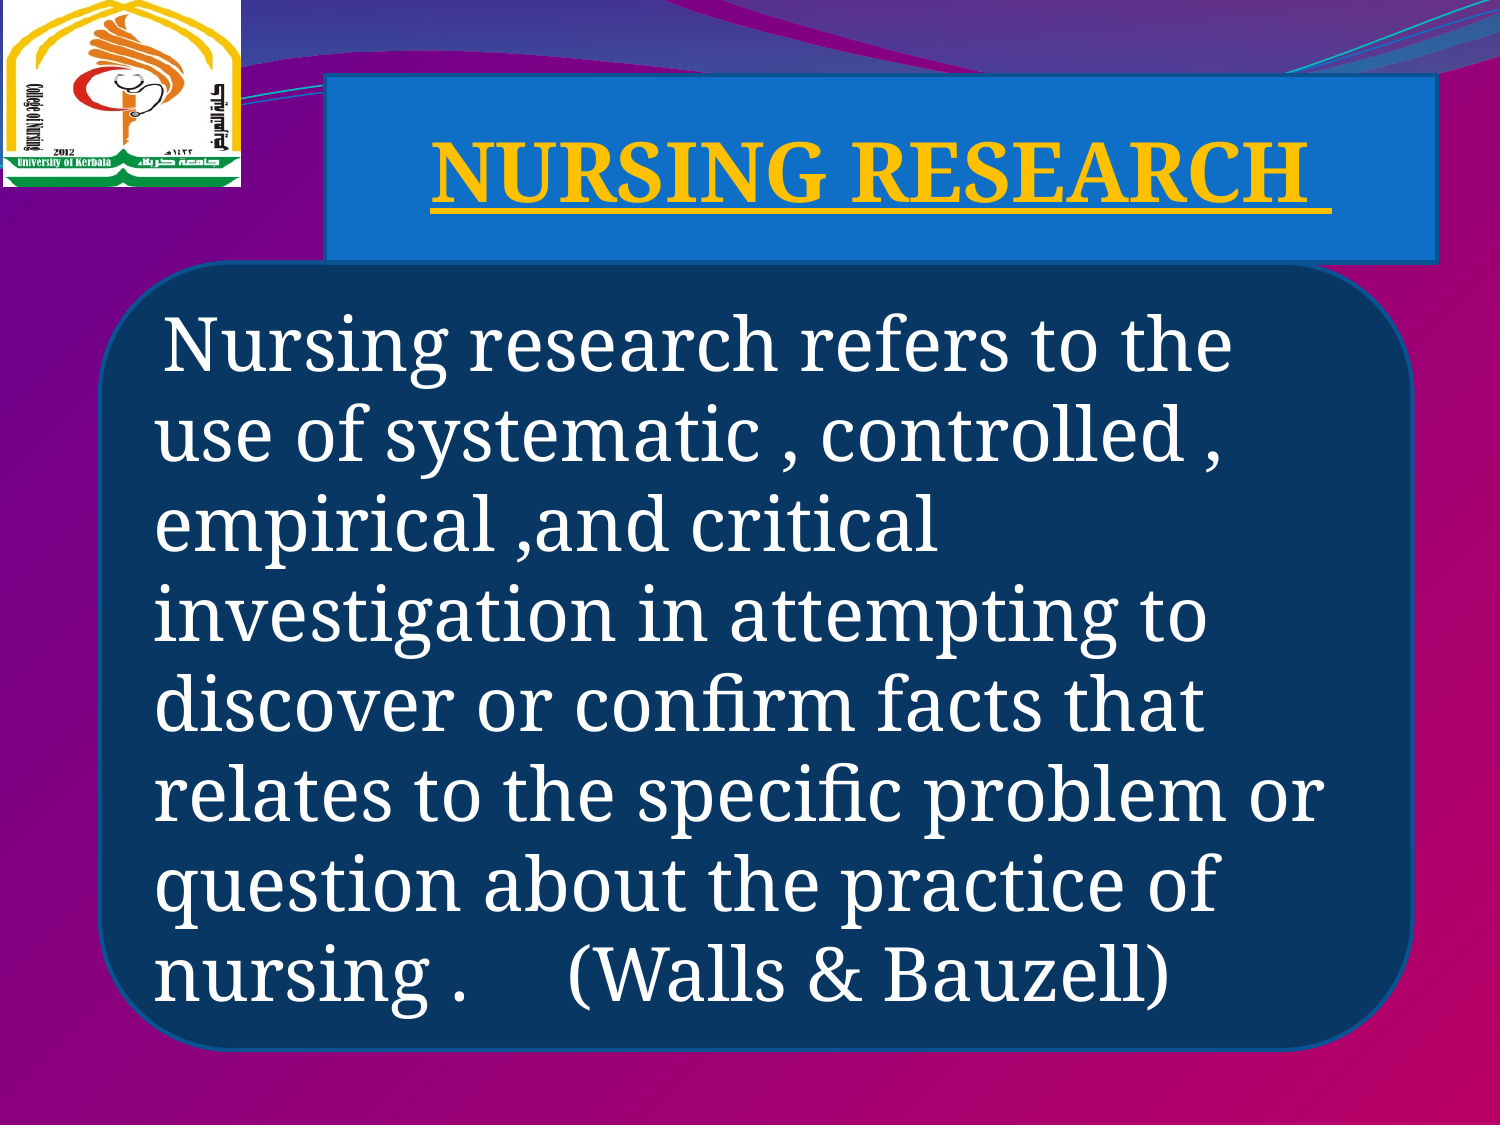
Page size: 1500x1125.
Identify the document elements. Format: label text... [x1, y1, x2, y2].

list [659, 609, 841, 746]
text_box NURSING RESEARCH [323, 73, 1439, 265]
picture [3, 0, 241, 187]
text_box Nursing research refers to the use of systematic , controlled , empirical ,and critical investigation in attempting to discover or confirm facts that relates to the specific problem or question about the practice of nursing . (Walls & Bauzell) [97, 260, 1415, 1053]
